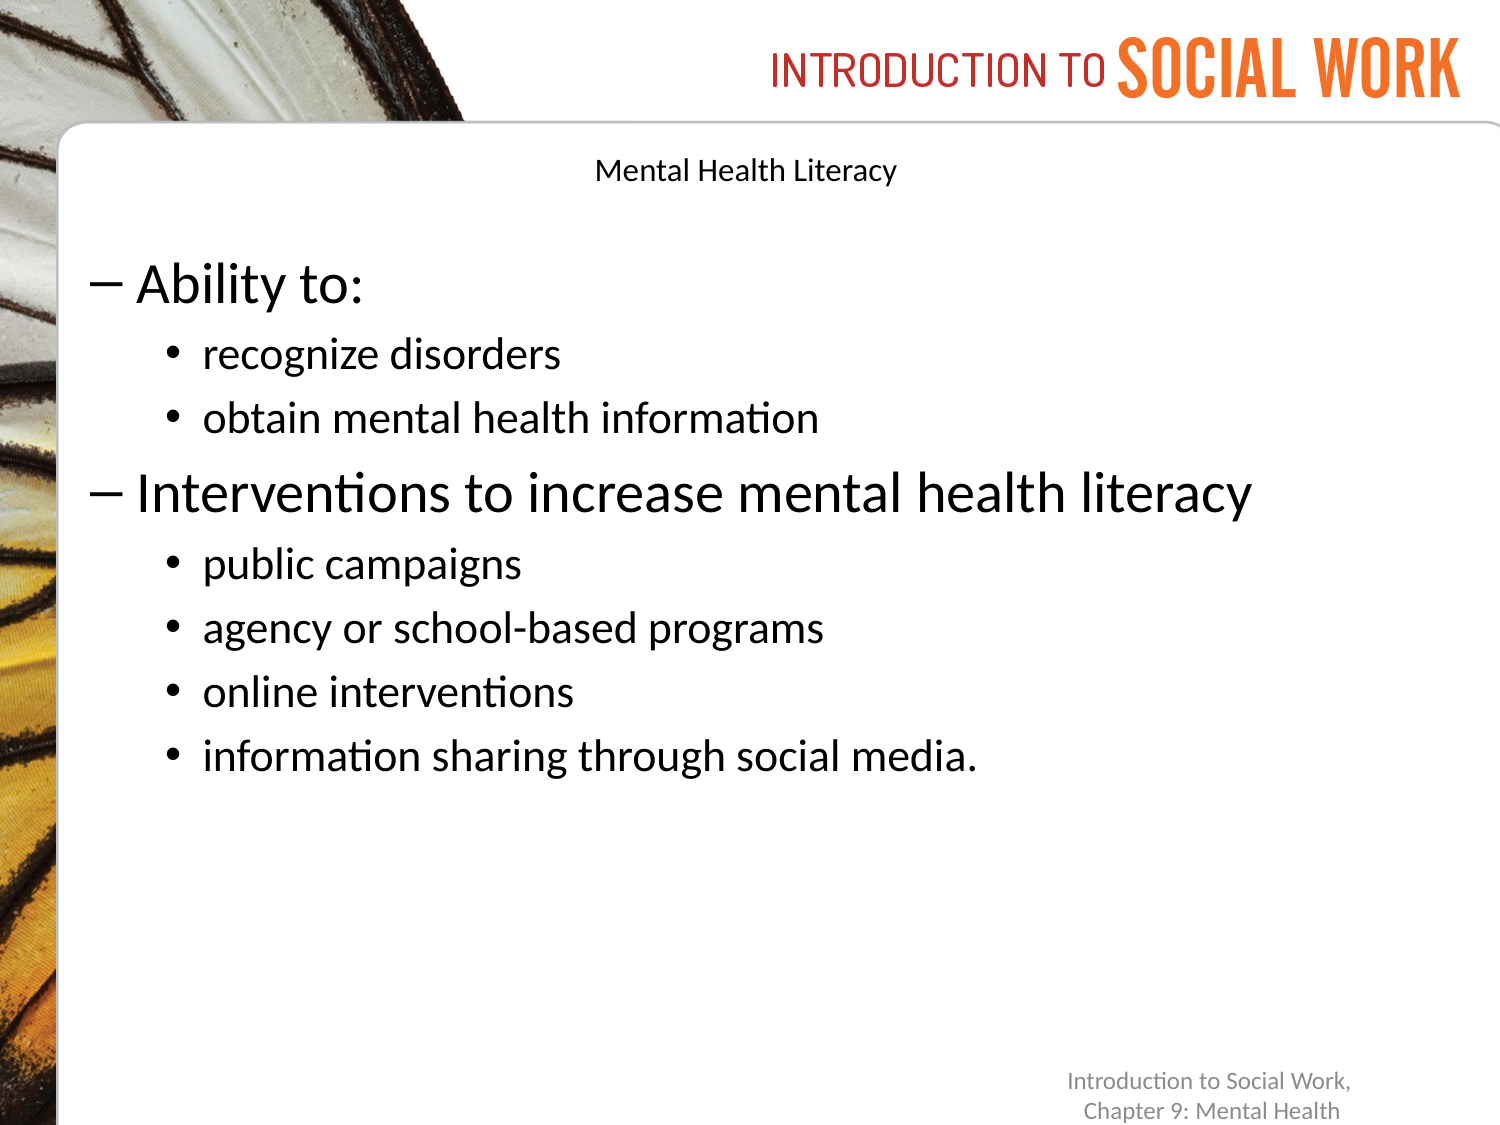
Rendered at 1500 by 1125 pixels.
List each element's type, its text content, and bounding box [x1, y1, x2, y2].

footer Introduction to Social Work, Chapter 9: Mental Health [950, 1065, 1475, 1125]
title Mental Health Literacy [75, 99, 1425, 233]
picture [0, 1050, 1500, 1125]
picture [0, 0, 1500, 237]
list Ability to: recognize disorders obtain mental health information Interventions to increase mental health literacy public campaigns agency or school-based programs online interventions information sharing through social media. [0, 237, 1500, 1050]
